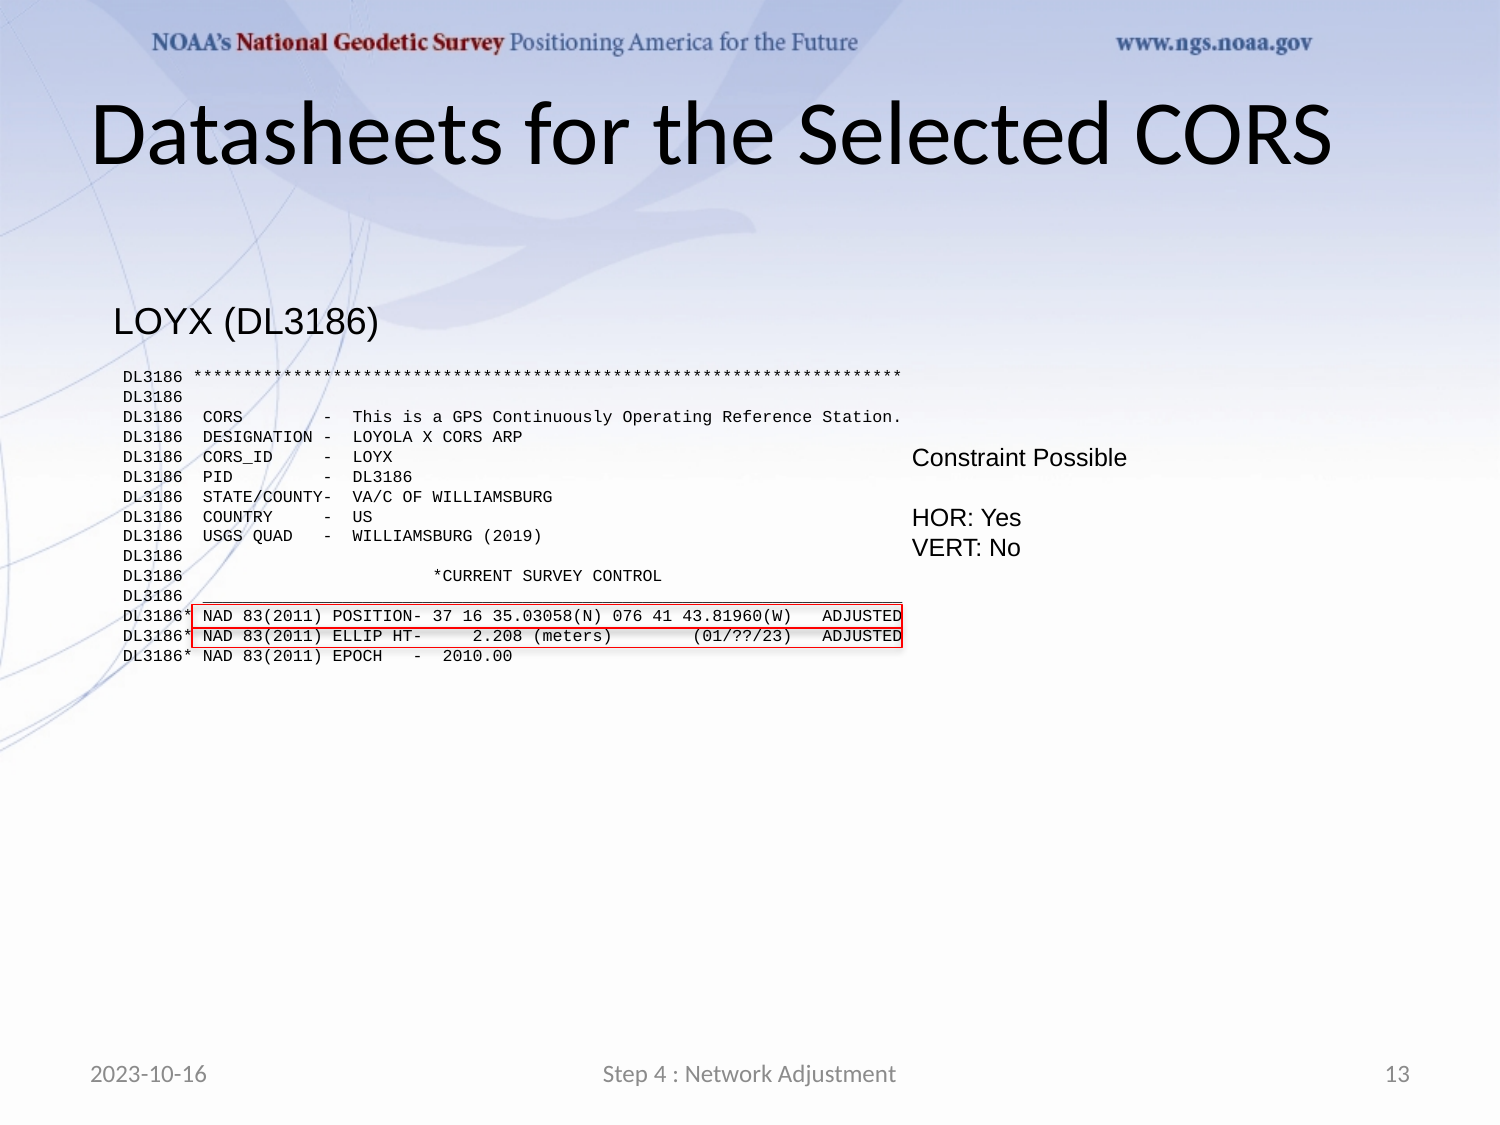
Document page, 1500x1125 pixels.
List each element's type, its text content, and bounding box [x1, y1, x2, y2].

title Datasheets for the Selected CORS [74, 74, 1426, 181]
picture [0, 0, 1500, 1125]
text_box [191, 604, 903, 627]
text_box [191, 627, 903, 648]
footer Step 4 : Network Adjustment [512, 1042, 988, 1103]
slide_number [75, 1042, 425, 1103]
text_box DL3186 *********************************************************************** DL3186 DL3186 CORS - This is a GPS Continuously Operating Reference Station. DL3186 DESIGNATION - LOYOLA X CORS ARP DL3186 CORS_ID - LOYX DL3186 PID - DL3186 DL3186 STATE/COUNTY- VA/C OF WILLIAMSBURG DL3186 COUNTRY - US DL3186 USGS QUAD - WILLIAMSBURG (2019) DL3186 DL3186 *CURRENT SURVEY CONTROL DL3186 ______________________________________________________________________ DL3186* NAD 83(2011) POSITION- 37 16 35.03058(N) 076 41 43.81960(W) ADJUSTED DL3186* NAD 83(2011) ELLIP HT- 2.208 (meters) (01/??/23) ADJUSTED DL3186* NAD 83(2011) EPOCH - 2010.00 [98, 358, 929, 673]
slide_number 13 [1074, 1042, 1425, 1103]
text_box LOYX (DL3186) [98, 289, 405, 350]
text_box Constraint Possible HOR: Yes VERT: No [897, 434, 1181, 569]
